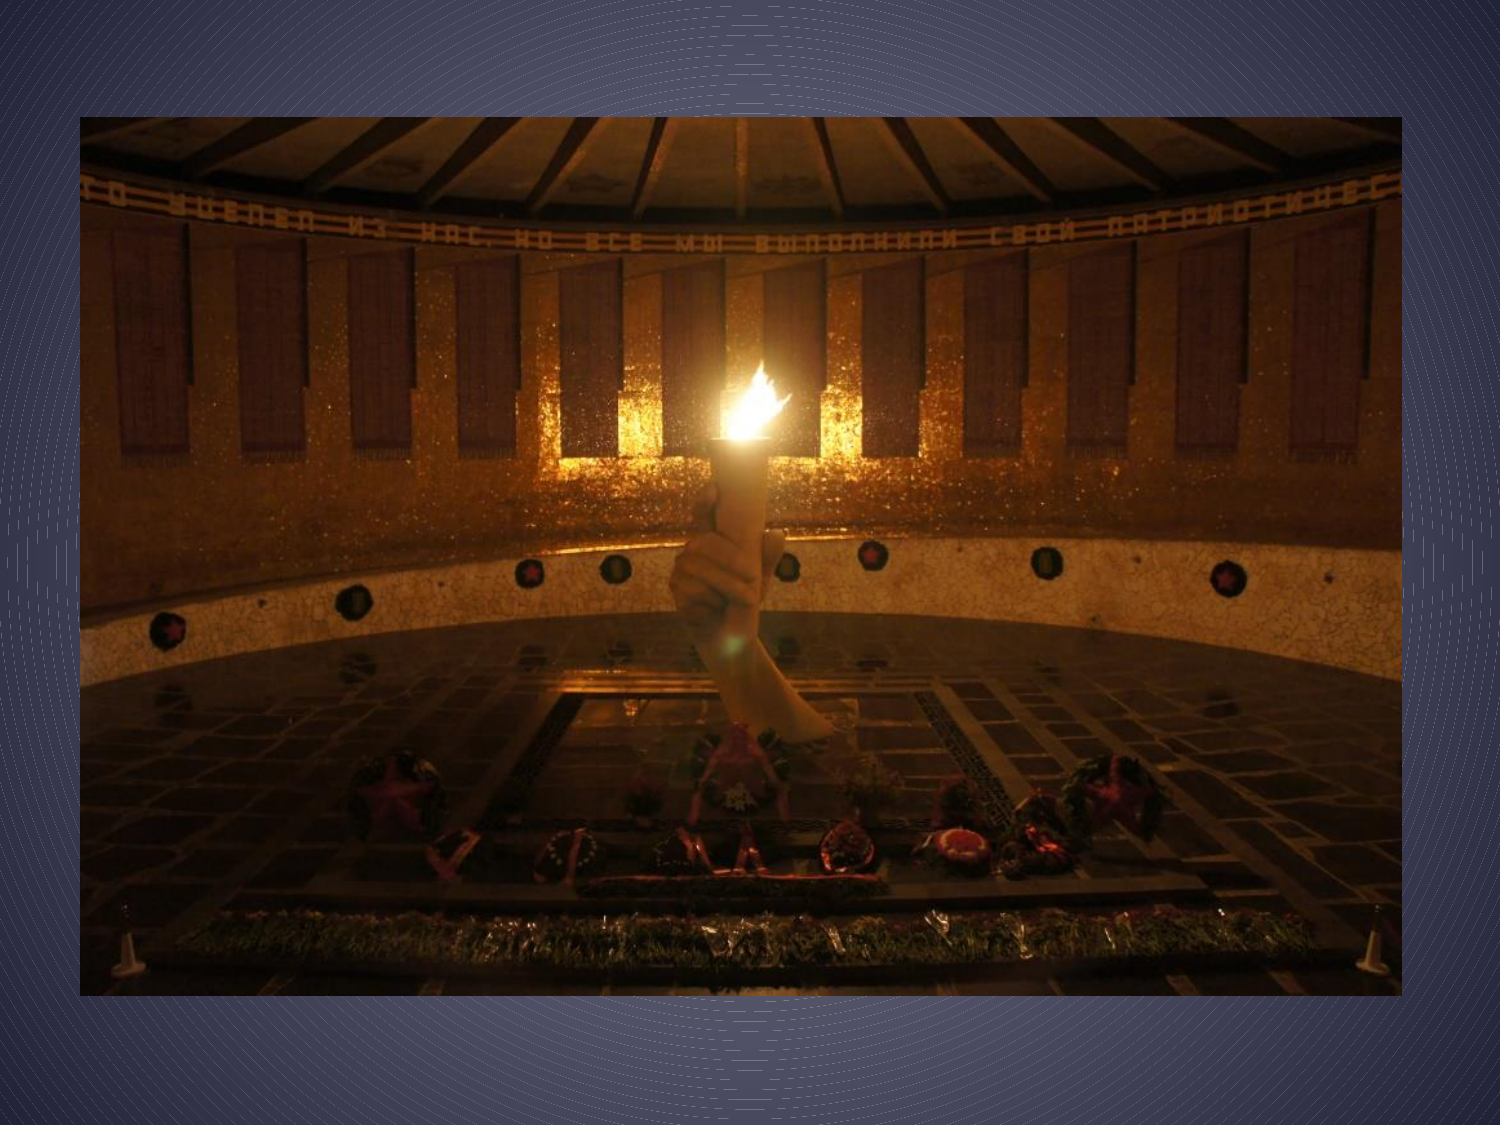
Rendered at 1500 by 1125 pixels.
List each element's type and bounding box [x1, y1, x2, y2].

picture [80, 116, 1403, 997]
